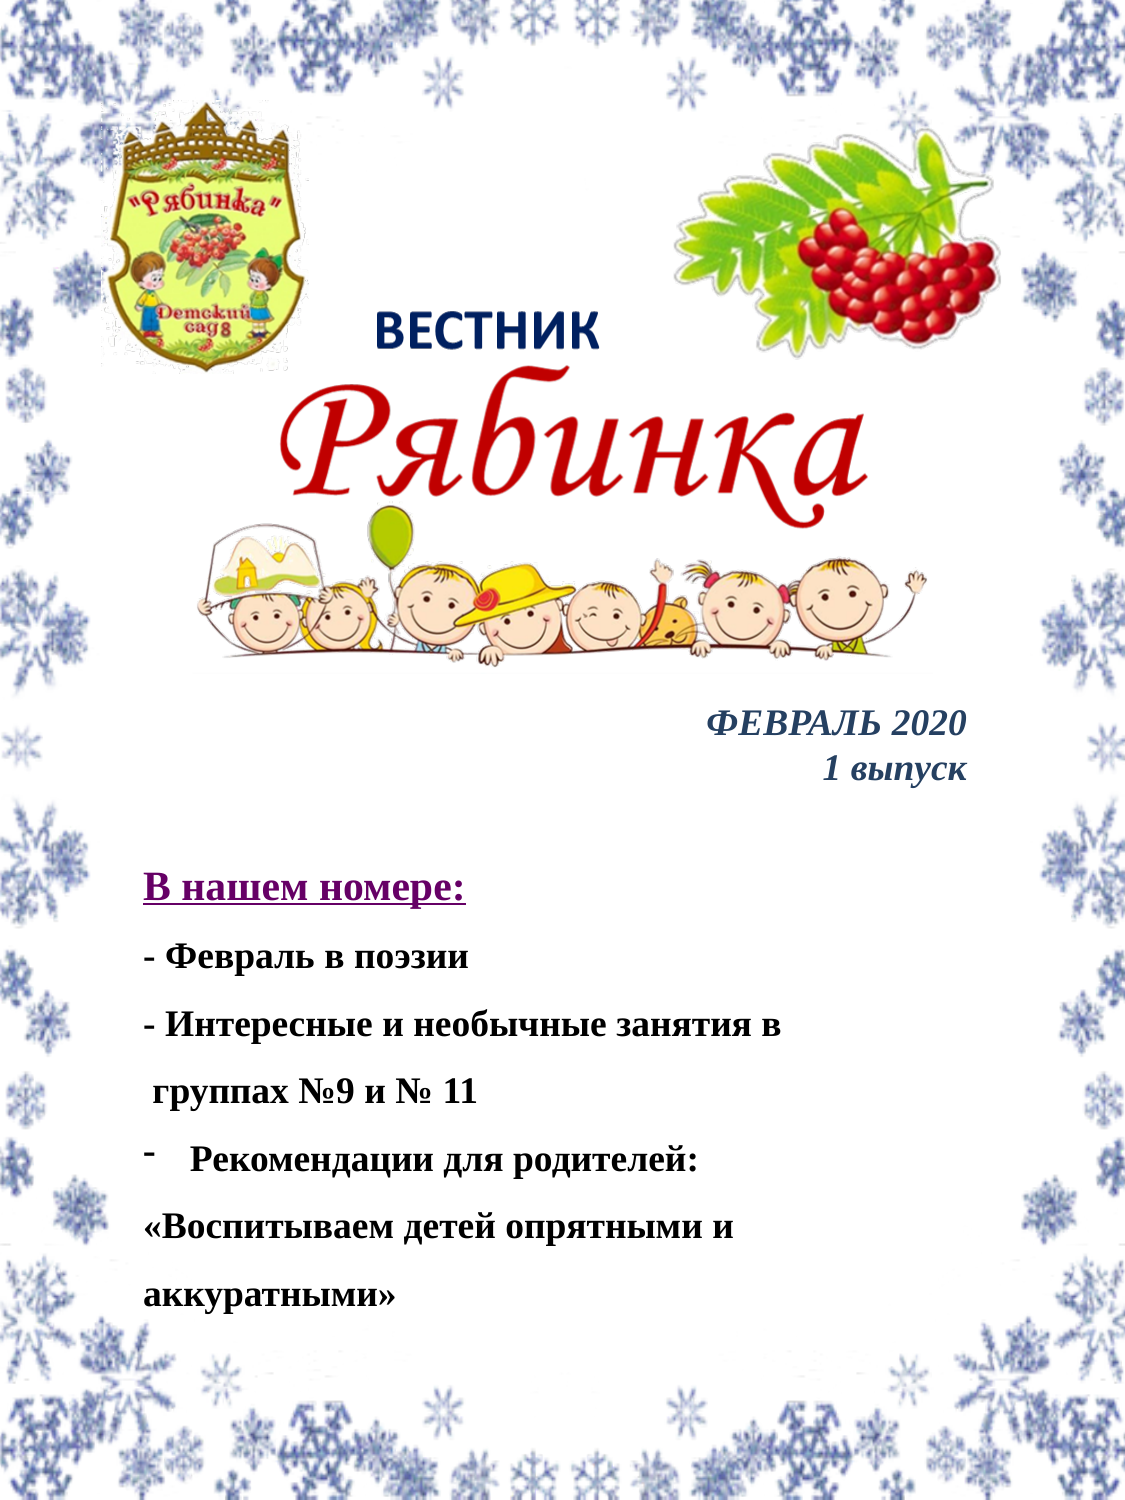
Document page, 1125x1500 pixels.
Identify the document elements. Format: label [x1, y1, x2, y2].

text_box [0, 0, 1125, 1500]
